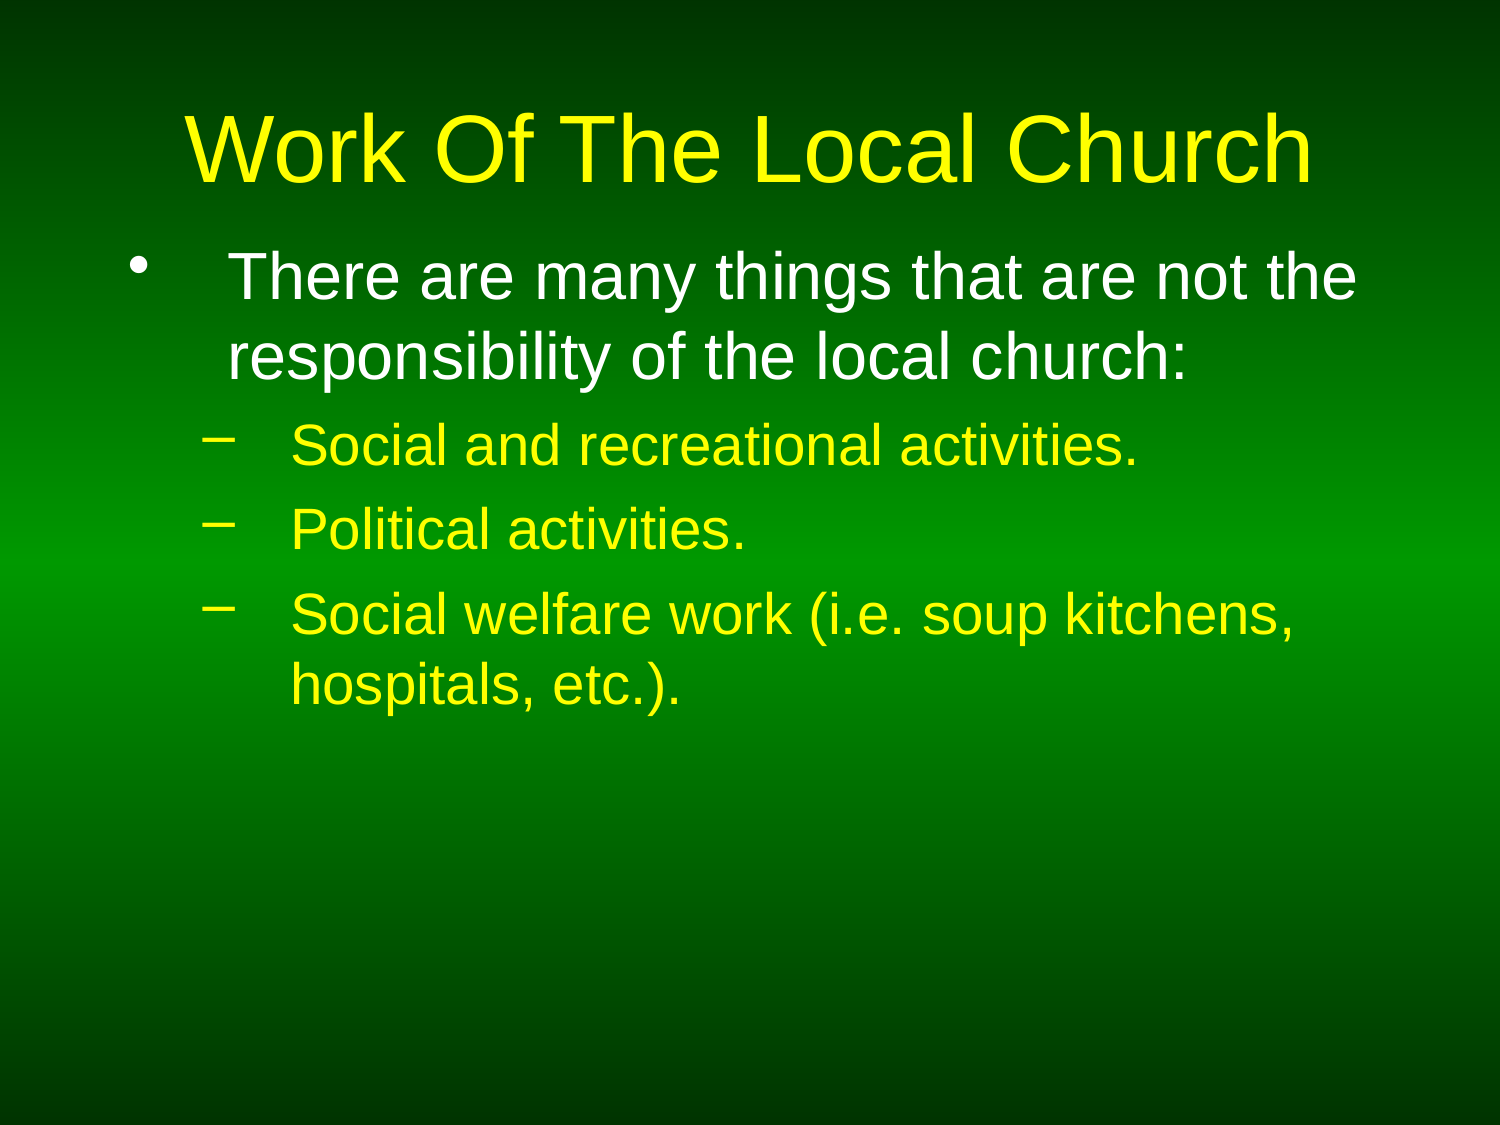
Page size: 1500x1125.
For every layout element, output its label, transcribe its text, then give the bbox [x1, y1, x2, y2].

title Work Of The Local Church [37, 50, 1463, 238]
list There are many things that are not the responsibility of the local church: Social and recreational activities. Political activities. Social welfare work (i.e. soup kitchens, hospitals, etc.). [112, 224, 1463, 1013]
